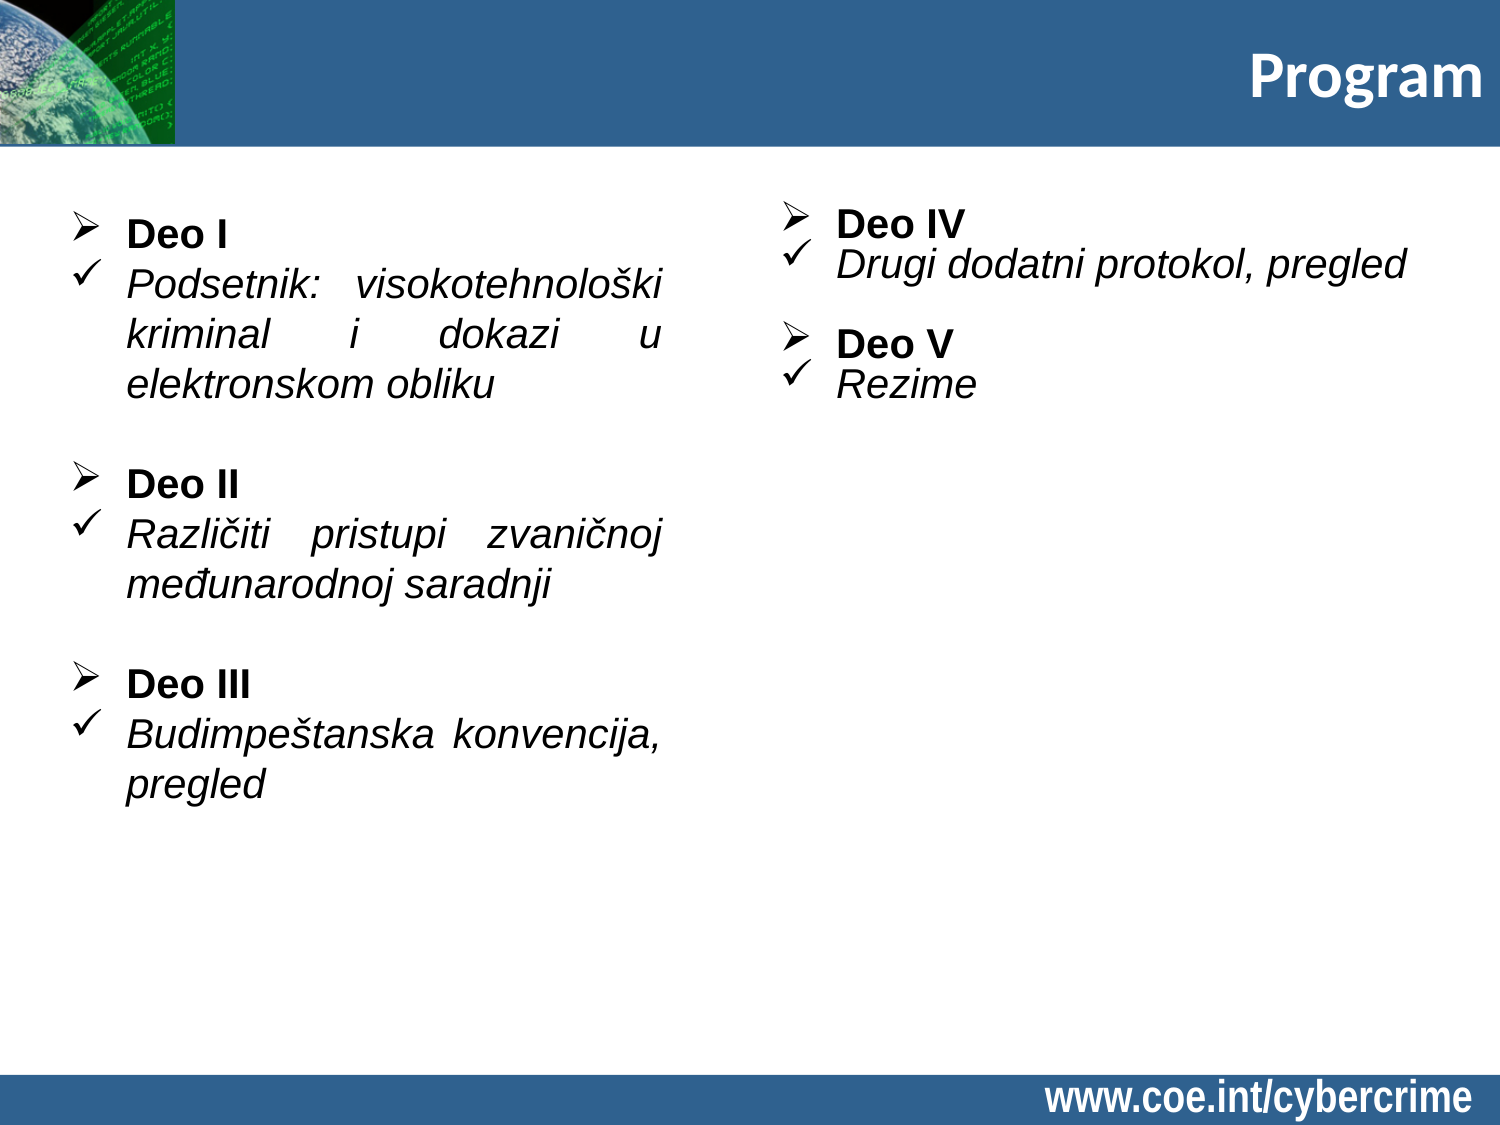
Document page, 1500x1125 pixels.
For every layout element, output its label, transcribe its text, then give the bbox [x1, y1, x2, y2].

picture [0, 0, 175, 144]
text_box [0, 1073, 1030, 1125]
text_box Deo I Podsetnik: visokotehnološki kriminal i dokazi u elektronskom obliku Deo II Različiti pristupi zvaničnoj međunarodnoj saradnji Deo III Budimpeštanska konvencija, pregled [55, 199, 678, 814]
text_box Deo IV Drugi dodatni protokol, pregled Deo V Rezime [765, 199, 1462, 414]
text_box www.coe.int/cybercrime [1030, 1059, 1500, 1125]
text_box Program [177, 0, 1500, 149]
